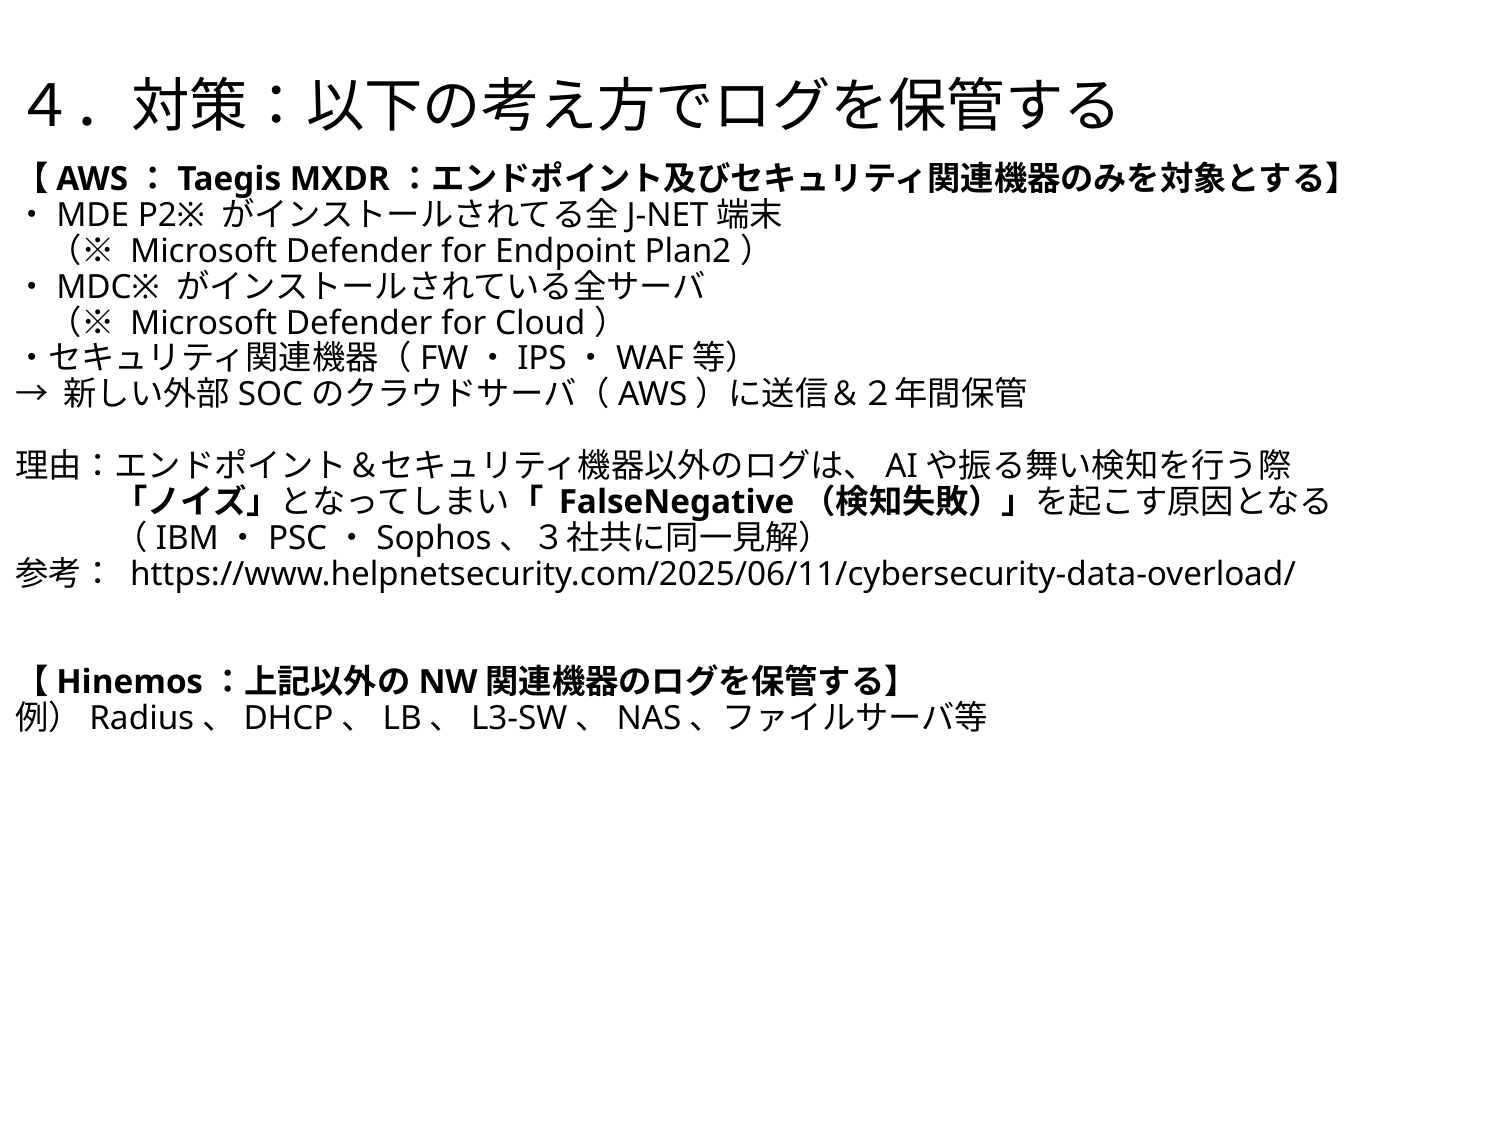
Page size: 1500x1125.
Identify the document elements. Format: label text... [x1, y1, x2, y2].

title ４．対策：以下の考え方でログを保管する [0, 59, 1500, 154]
text_box 【AWS：Taegis MXDR：エンドポイント及びセキュリティ関連機器のみを対象とする】 ・MDE P2※ がインストールされてる全J-NET端末 （※ Microsoft Defender for Endpoint Plan2） ・MDC※ がインストールされている全サーバ （※ Microsoft Defender for Cloud） ・セキュリティ関連機器（FW・IPS・WAF等） → 新しい外部SOCのクラウドサーバ（AWS）に送信＆２年間保管 理由：エンドポイント＆セキュリティ機器以外のログは、AIや振る舞い検知を行う際 「ノイズ」となってしまい「 FalseNegative（検知失敗）」を起こす原因となる （IBM・PSC・Sophos、３社共に同一見解） 参考： https://www.helpnetsecurity.com/2025/06/11/cybersecurity-data-overload/ [0, 154, 1500, 614]
text_box 【Hinemos：上記以外のNW関連機器のログを保管する】 例）Radius、DHCP、LB、L3-SW、NAS、ファイルサーバ等 [0, 657, 1500, 760]
